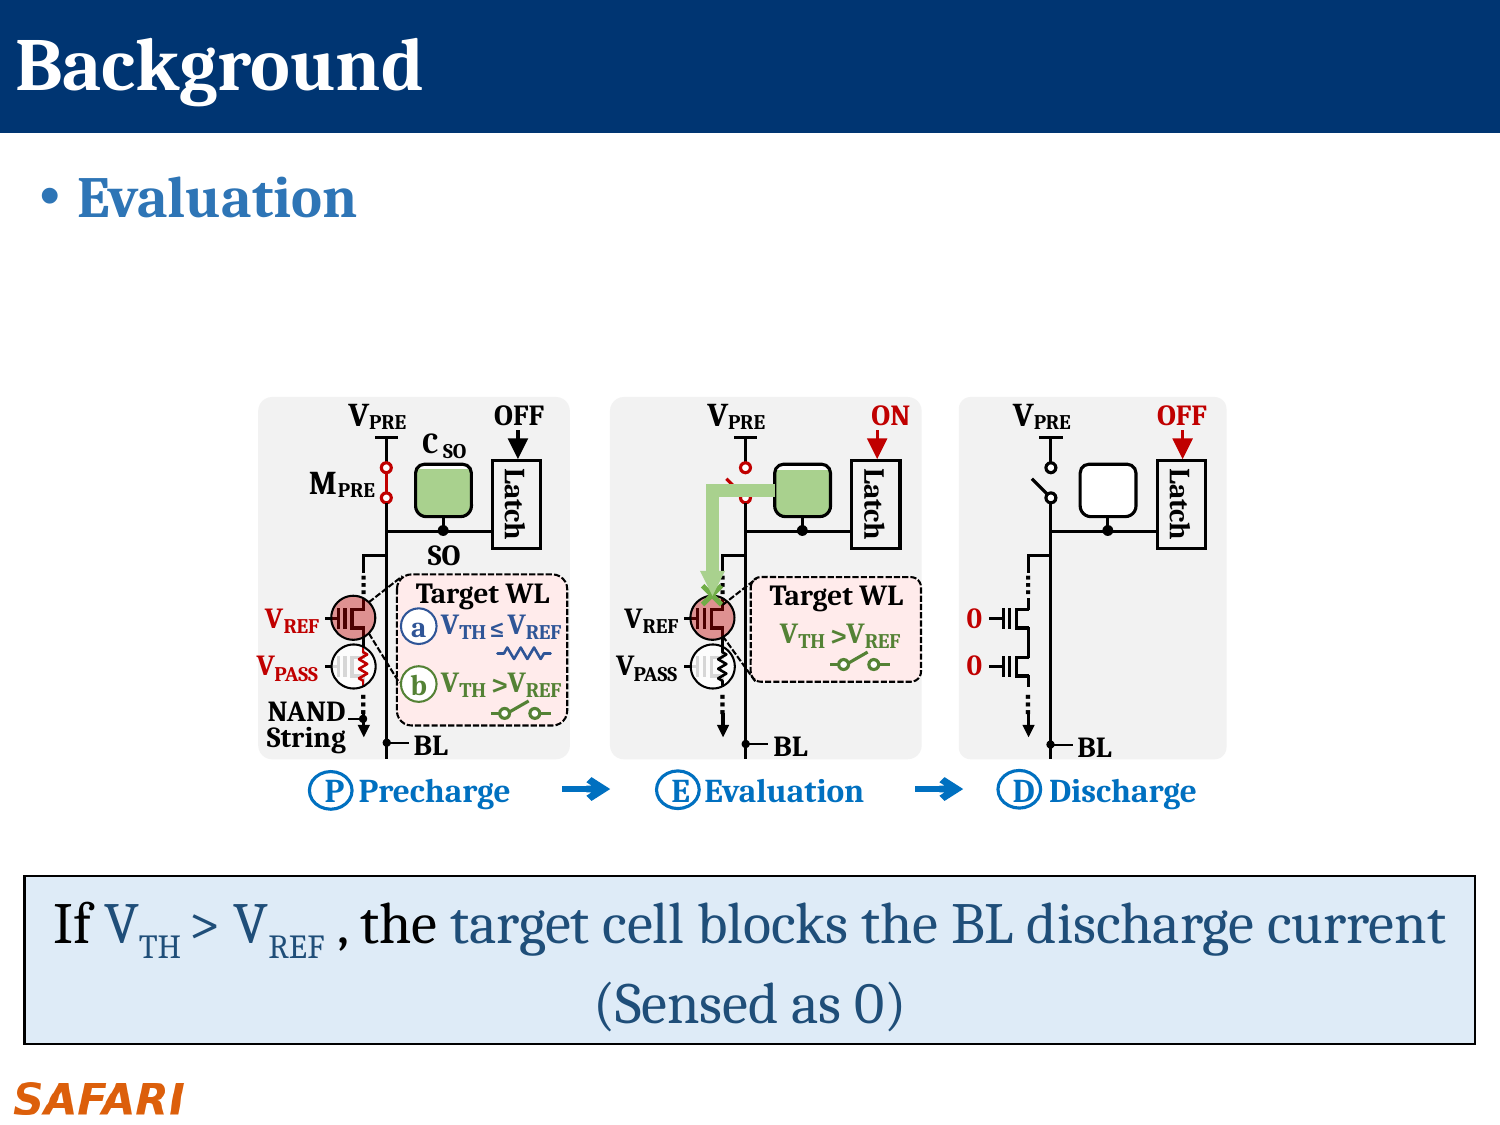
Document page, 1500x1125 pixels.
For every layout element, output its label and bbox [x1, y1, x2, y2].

list [24, 159, 1476, 858]
text_box [23, 875, 1476, 1045]
picture [12, 1073, 190, 1125]
title [0, 0, 1500, 133]
text_box [235, 388, 1258, 810]
